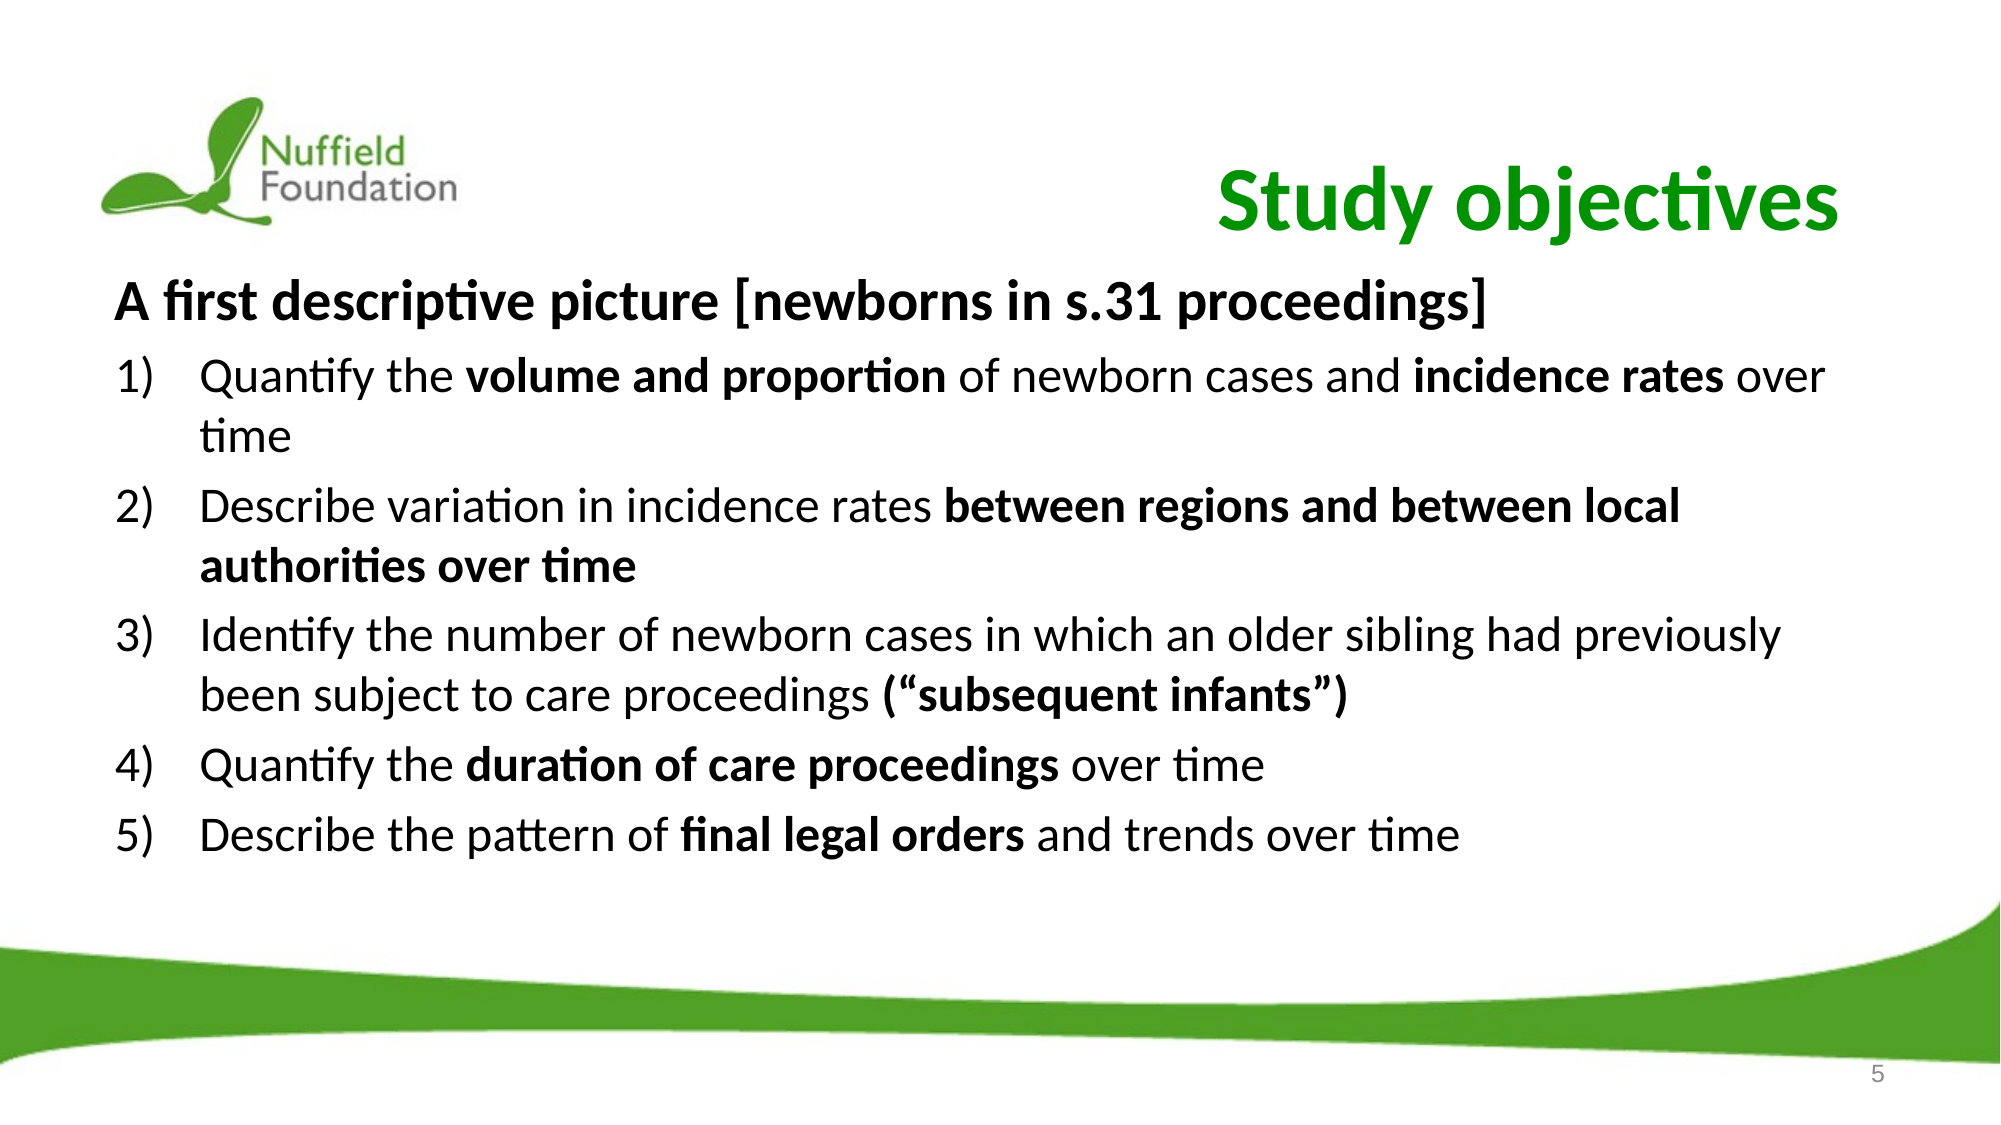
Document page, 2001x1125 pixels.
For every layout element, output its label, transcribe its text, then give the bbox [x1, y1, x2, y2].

title Study objectives [99, 44, 1901, 233]
slide_number 5 [1433, 1042, 1900, 1103]
list A first descriptive picture [newborns in s.31 proceedings] Quantify the volume and proportion of newborn cases and incidence rates over time Describe variation in incidence rates between regions and between local authorities over time Identify the number of newborn cases in which an older sibling had previously been subject to care proceedings (“subsequent infants”) Quantify the duration of care proceedings over time Describe the pattern of final legal orders and trends over time [99, 254, 1901, 976]
picture [0, 0, 2001, 1125]
